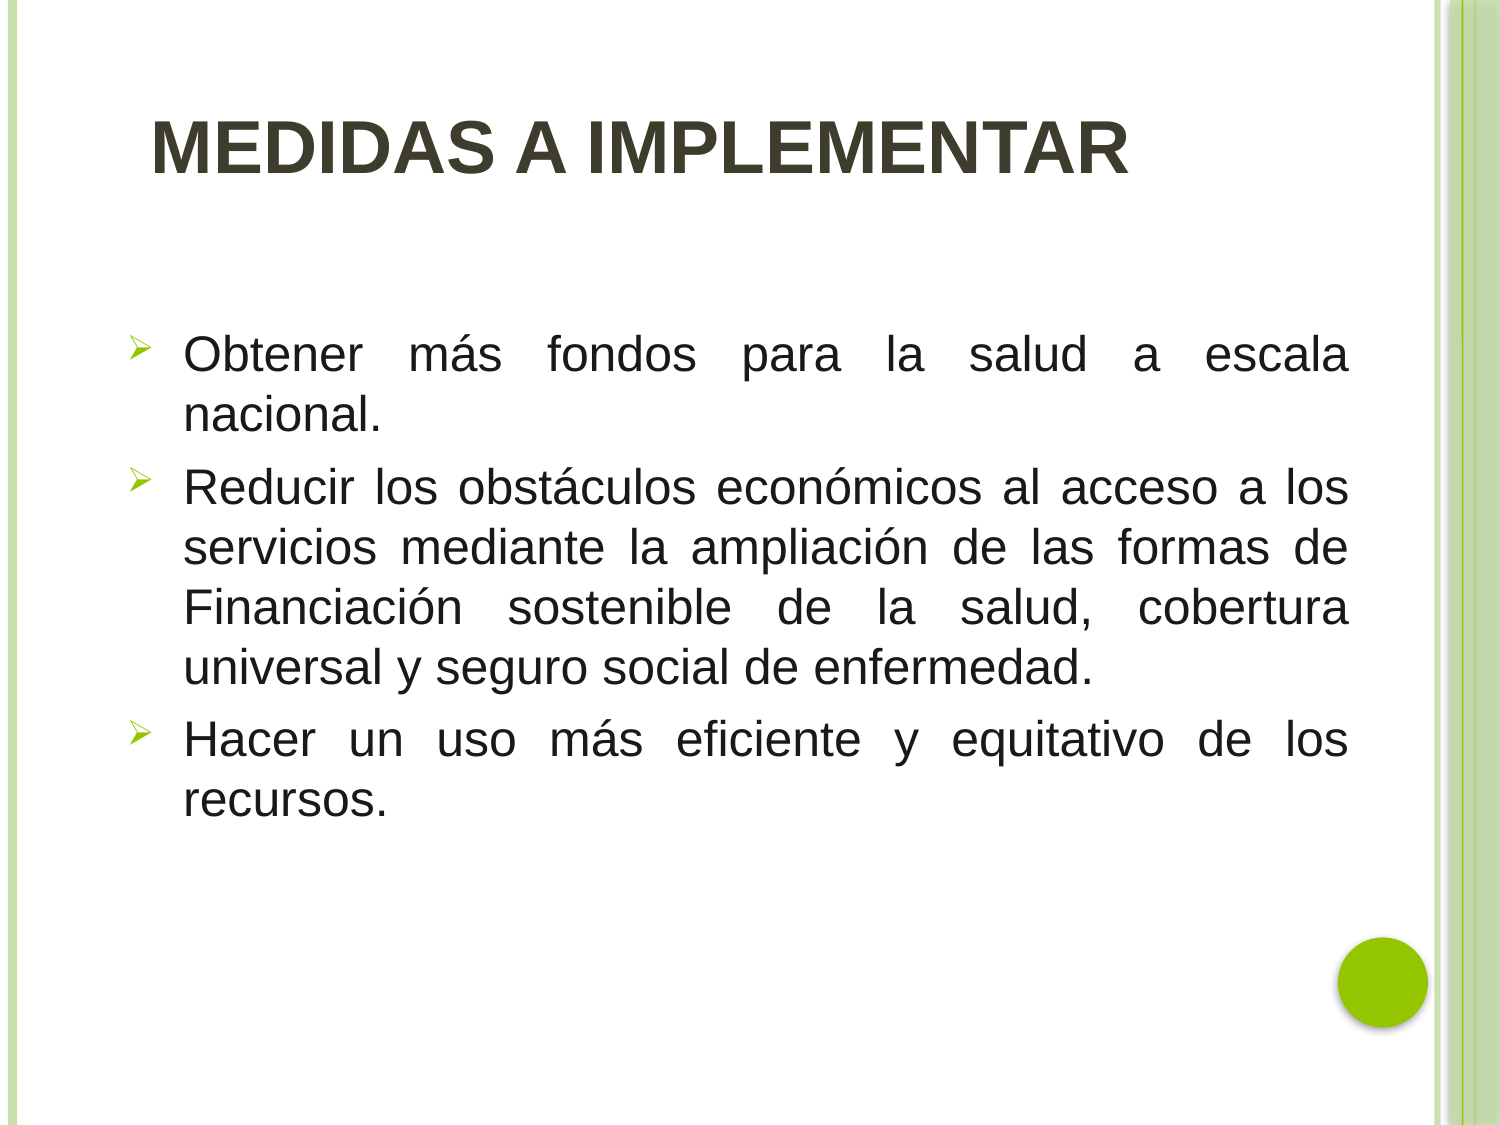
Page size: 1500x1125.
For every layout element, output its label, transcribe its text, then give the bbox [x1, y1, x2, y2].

list Obtener más fondos para la salud a escala nacional. Reducir los obstáculos económicos al acceso a los servicios mediante la ampliación de las formas de Financiación sostenible de la salud, cobertura universal y seguro social de enfermedad. Hacer un uso más eficiente y equitativo de los recursos. [112, 314, 1365, 894]
title Medidas a implementar [135, 78, 1370, 197]
